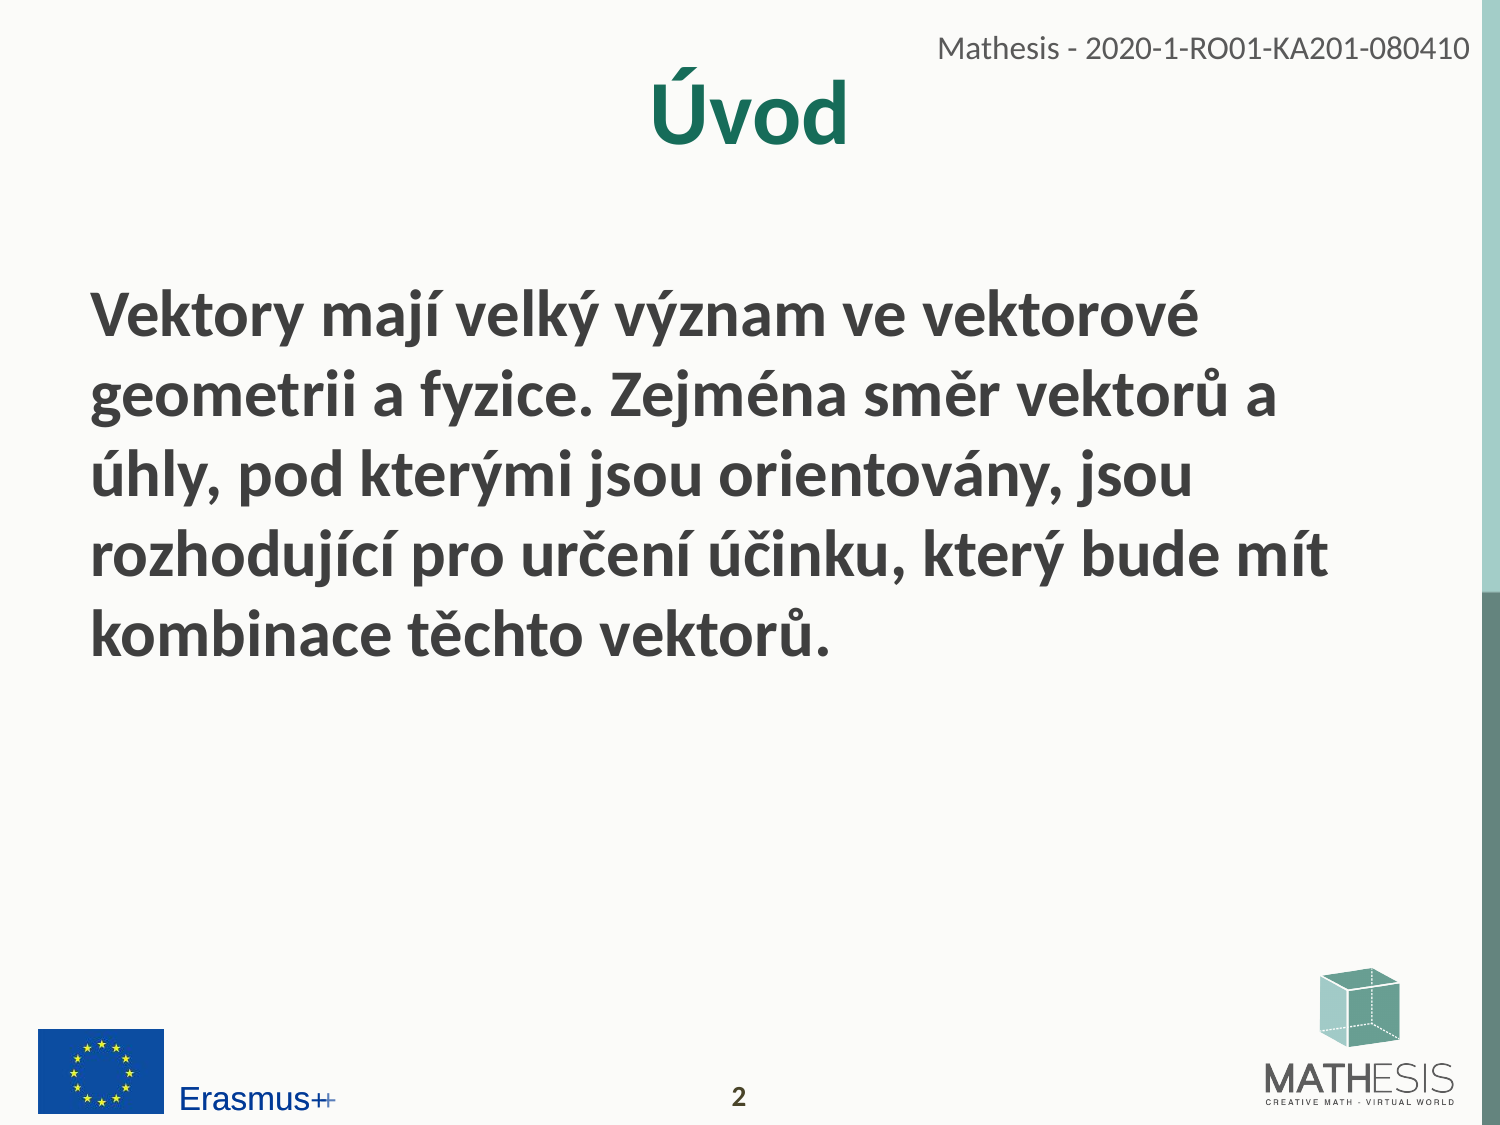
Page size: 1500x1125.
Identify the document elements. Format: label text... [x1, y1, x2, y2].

title Úvod [75, 45, 1425, 233]
picture [38, 1029, 164, 1114]
list Vektory mají velký význam ve vektorové geometrii a fyzice. Zejména směr vektorů a úhly, pod kterými jsou orientovány, jsou rozhodující pro určení účinku, který bude mít kombinace těchto vektorů. [75, 262, 1425, 1005]
